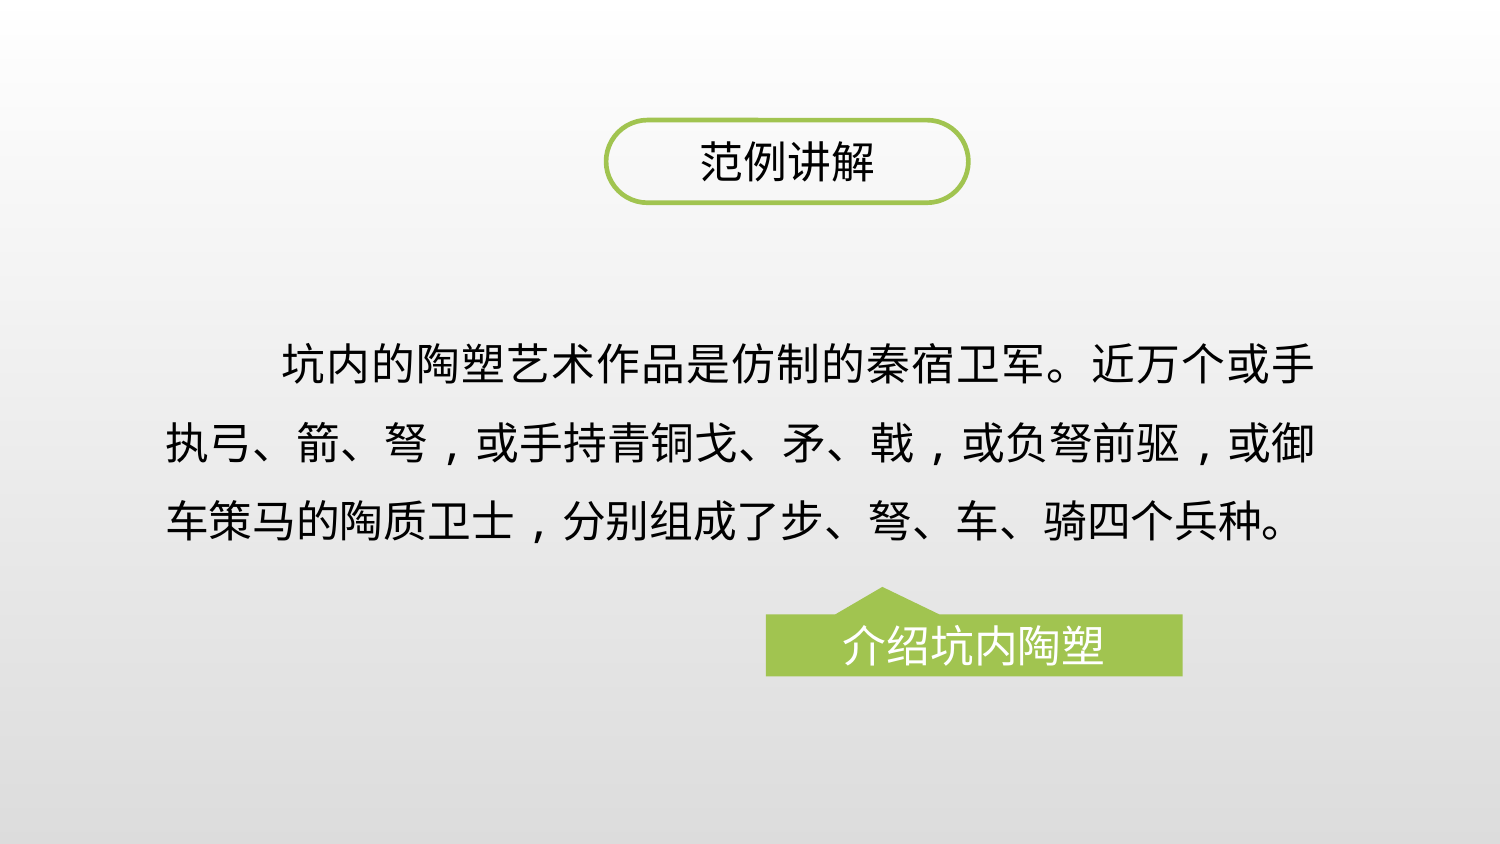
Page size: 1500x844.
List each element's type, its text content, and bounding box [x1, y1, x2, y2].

text_box 坑内的陶塑艺术作品是仿制的秦宿卫军。近万个或手执弓、箭、弩,或手持青铜戈、矛、戟,或负弩前驱,或御车策马的陶质卫士,分别组成了步、弩、车、骑四个兵种。 [153, 304, 1327, 631]
text_box 介绍坑内陶塑 [765, 586, 1184, 677]
text_box 范例讲解 [605, 119, 970, 204]
